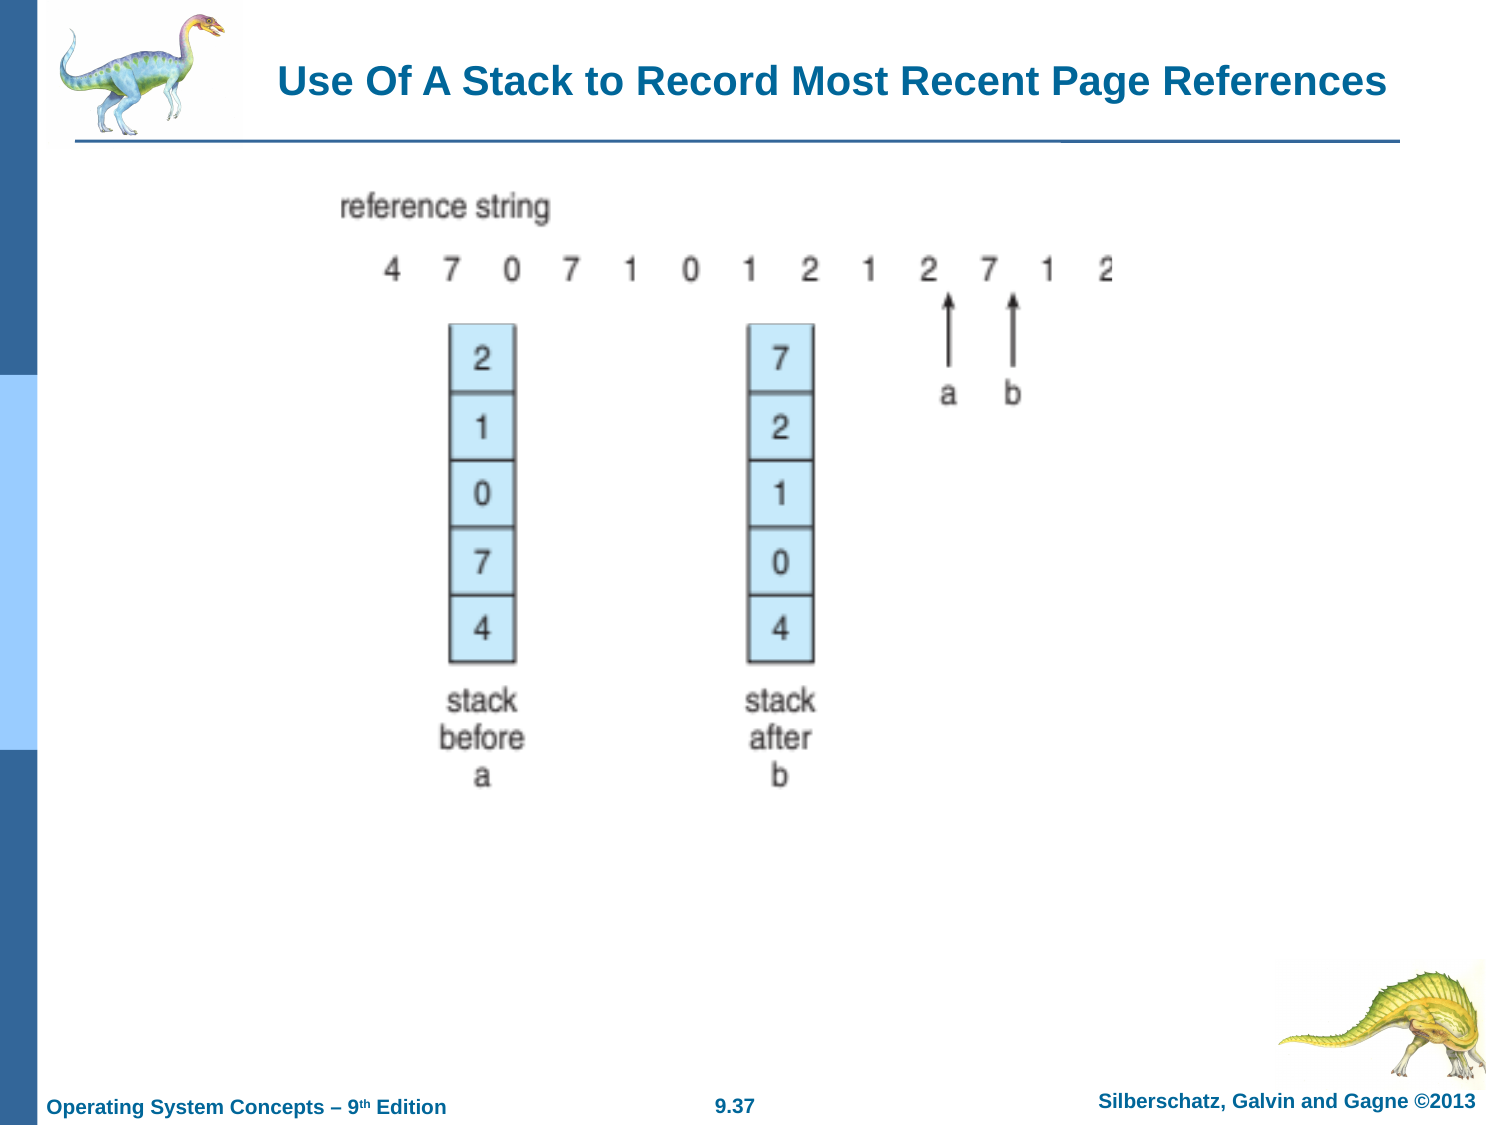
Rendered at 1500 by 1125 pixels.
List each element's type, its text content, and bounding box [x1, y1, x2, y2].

picture [340, 186, 1113, 791]
title Use Of A Stack to Record Most Recent Page References [207, 16, 1459, 112]
picture [46, 0, 243, 149]
picture [1275, 959, 1486, 1090]
